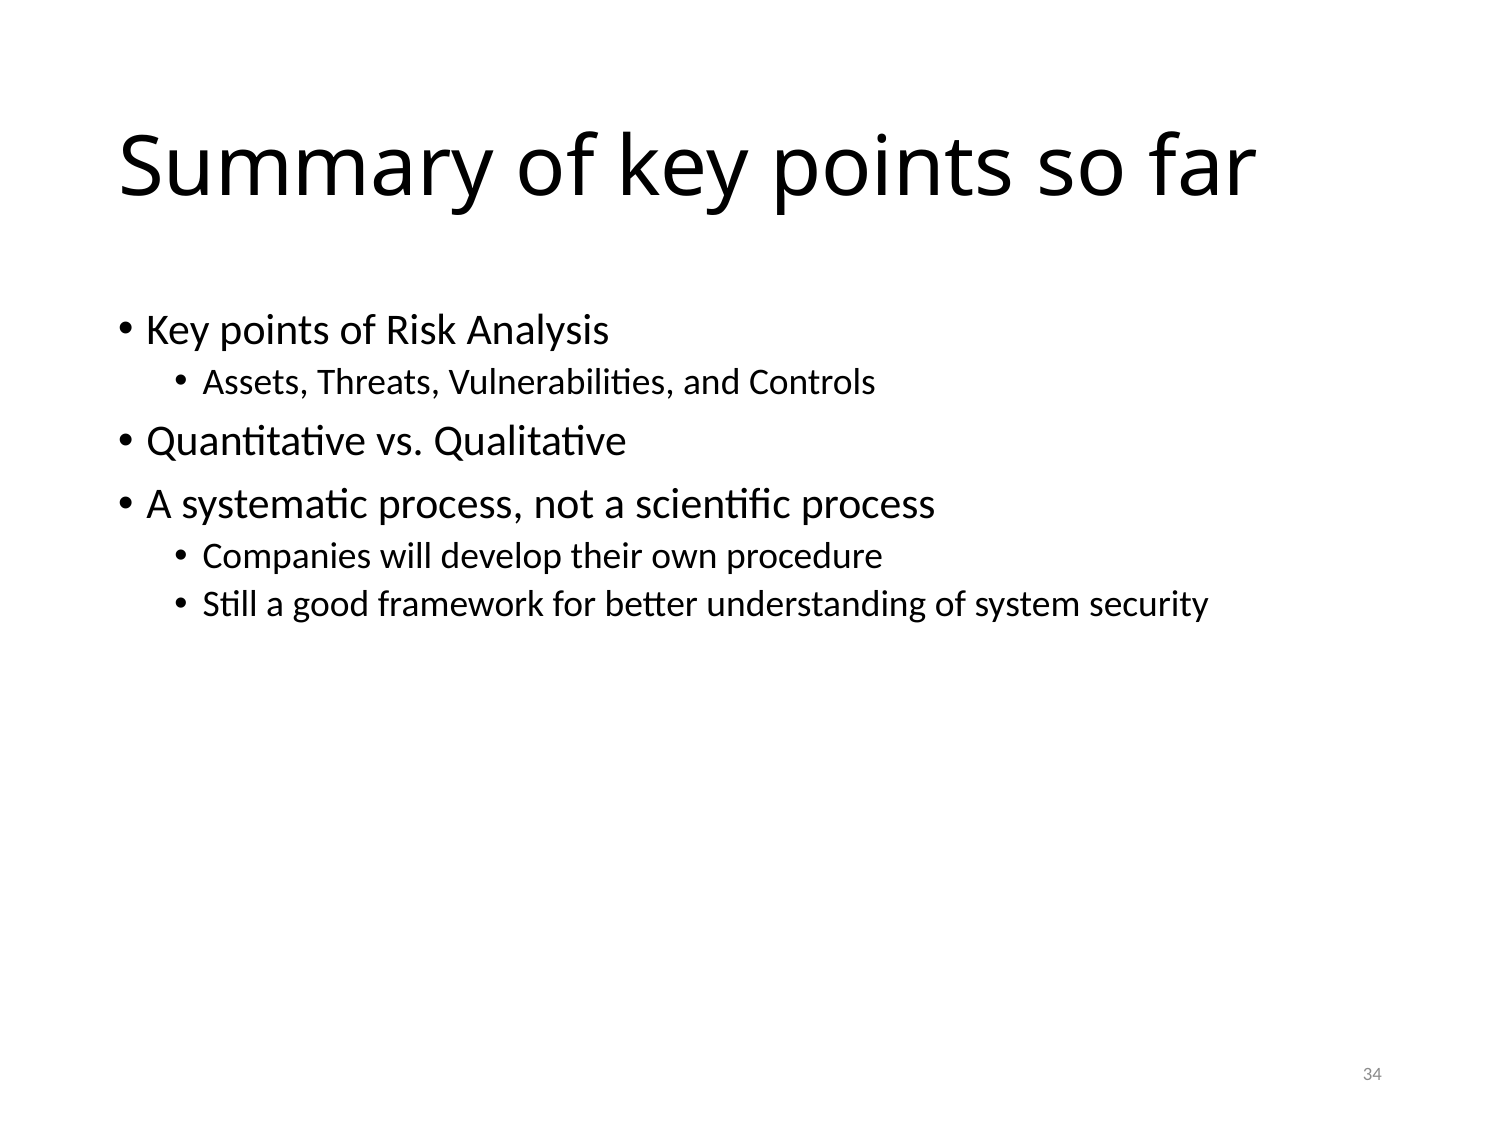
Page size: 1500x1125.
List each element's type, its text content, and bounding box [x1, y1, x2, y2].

slide_number 34 [1059, 1042, 1397, 1103]
list Key points of Risk Analysis Assets, Threats, Vulnerabilities, and Controls Quantitative vs. Qualitative A systematic process, not a scientific process Companies will develop their own procedure Still a good framework for better understanding of system security [103, 299, 1397, 1014]
title Summary of key points so far [103, 59, 1397, 278]
